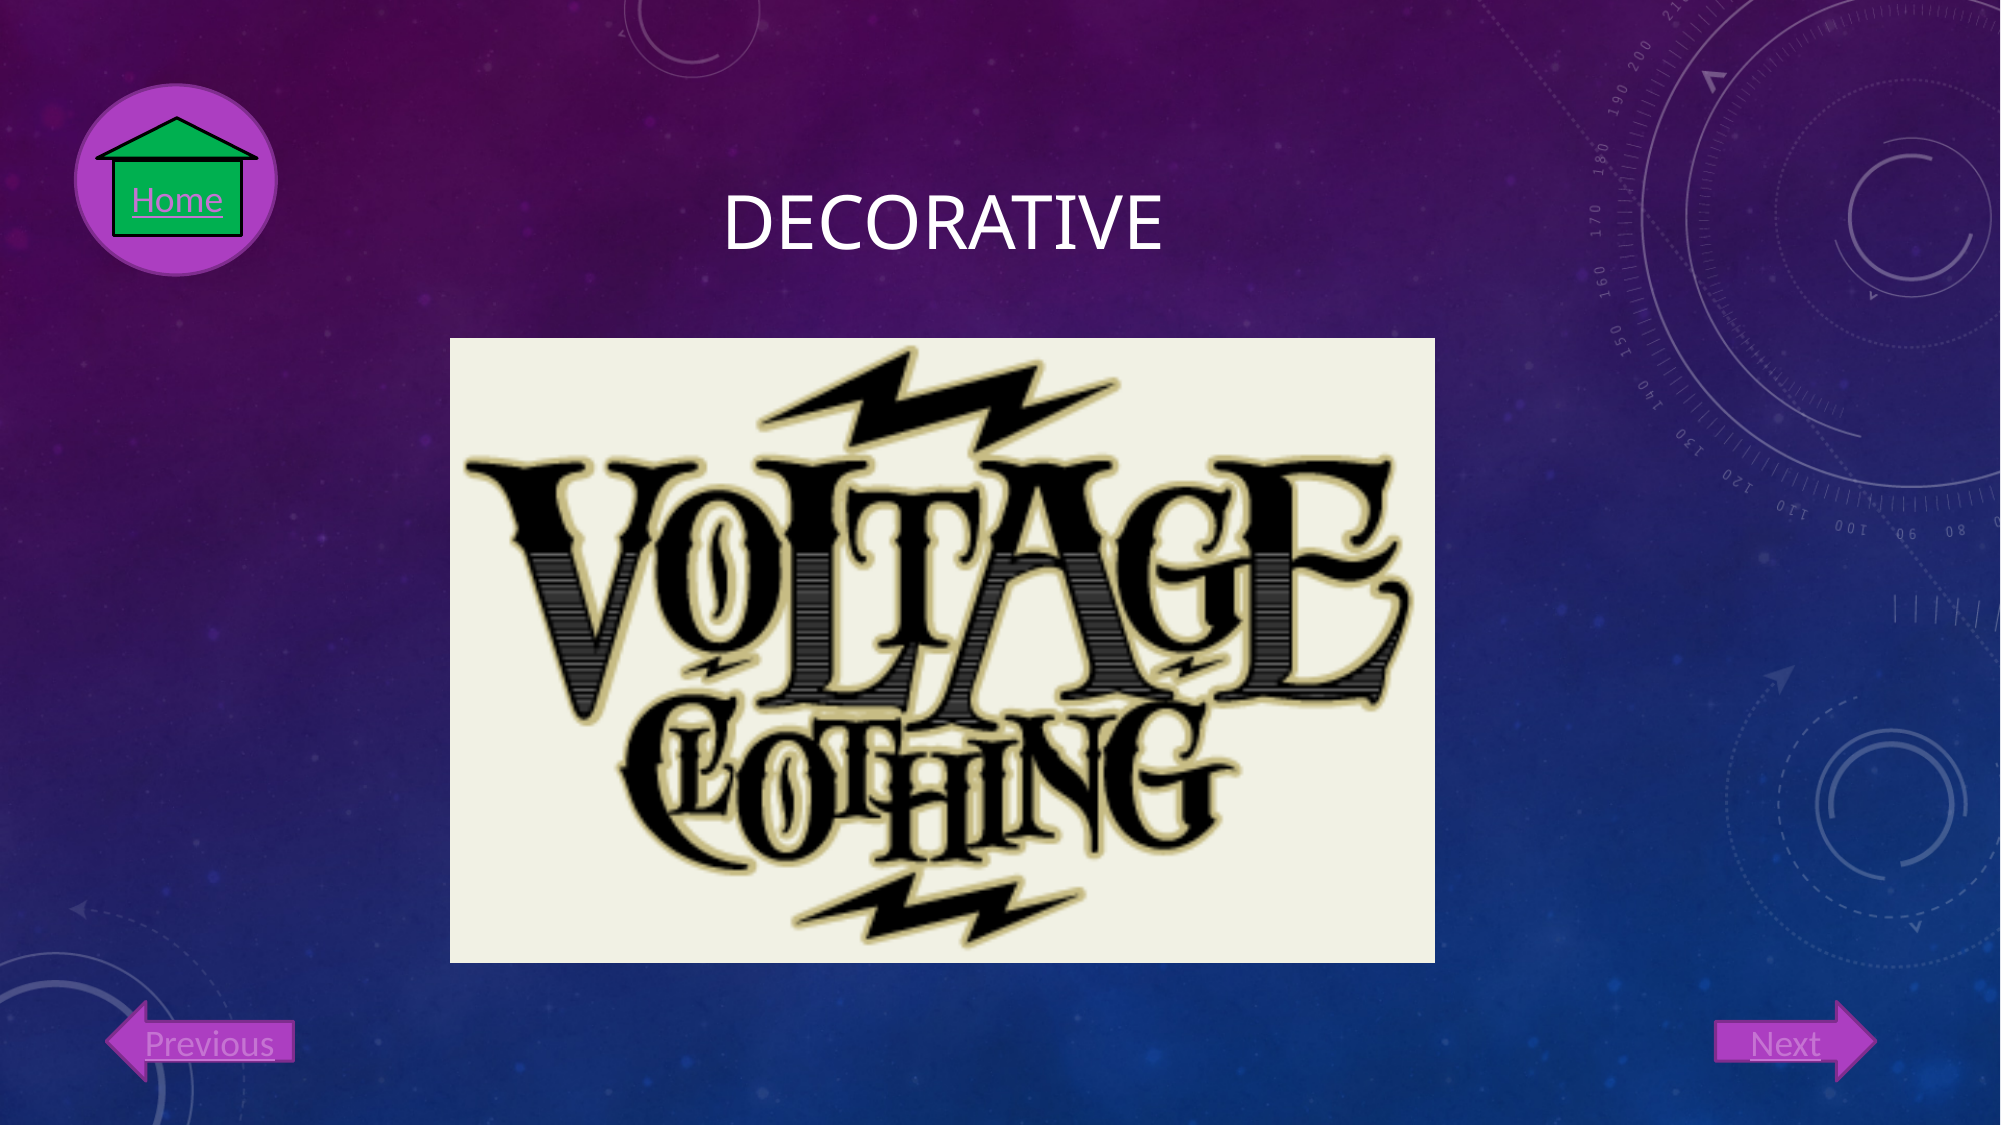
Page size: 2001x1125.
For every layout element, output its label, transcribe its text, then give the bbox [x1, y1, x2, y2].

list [450, 337, 1435, 963]
text_box Home [112, 160, 243, 237]
title Decorative [112, 99, 1775, 339]
text_box Next [1713, 1000, 1878, 1083]
text_box Previous [105, 1000, 295, 1083]
text_box [73, 83, 278, 277]
picture [0, 0, 2001, 1125]
text_box [95, 116, 259, 160]
